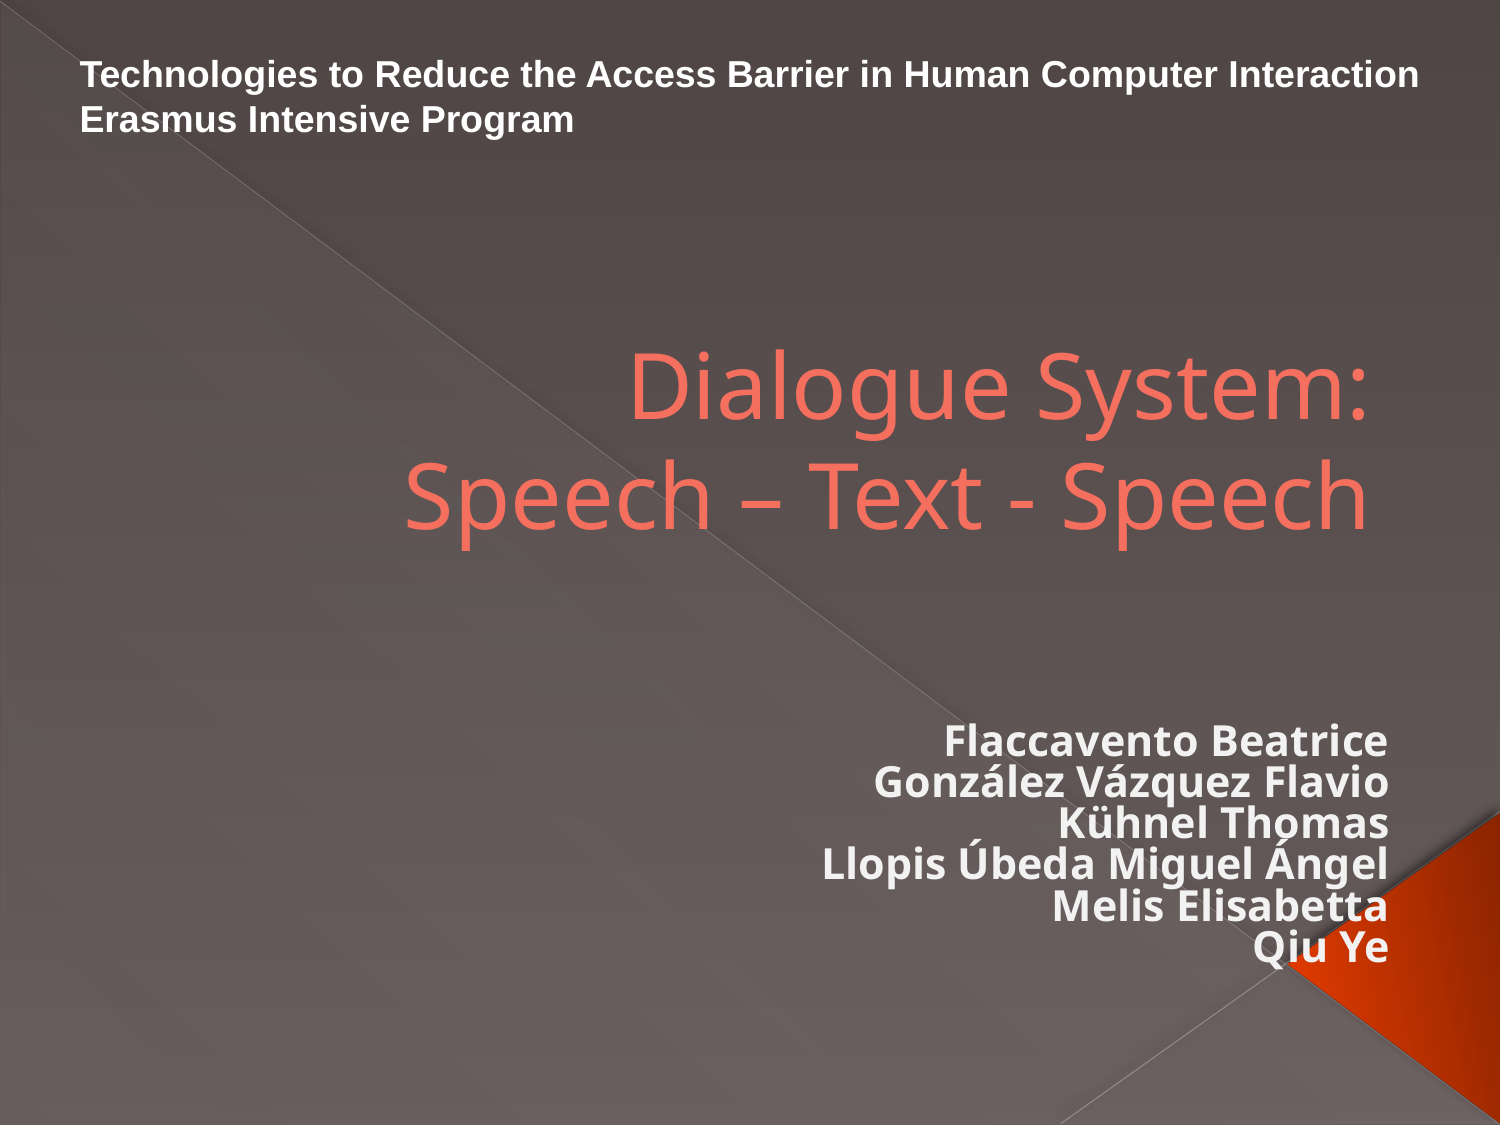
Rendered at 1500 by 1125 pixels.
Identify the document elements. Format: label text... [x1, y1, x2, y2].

slide_number [1376, 943, 1460, 1004]
text_box Technologies to Reduce the Access Barrier in Human Computer Interaction Erasmus Intensive Program [64, 42, 1471, 148]
title Dialogue System: Speech – Text - Speech [112, 255, 1388, 556]
subtitle Flaccavento Beatrice González Vázquez Flavio Kühnel Thomas Llopis Úbeda Miguel Ángel Melis Elisabetta Qiu Ye [82, 703, 1405, 991]
